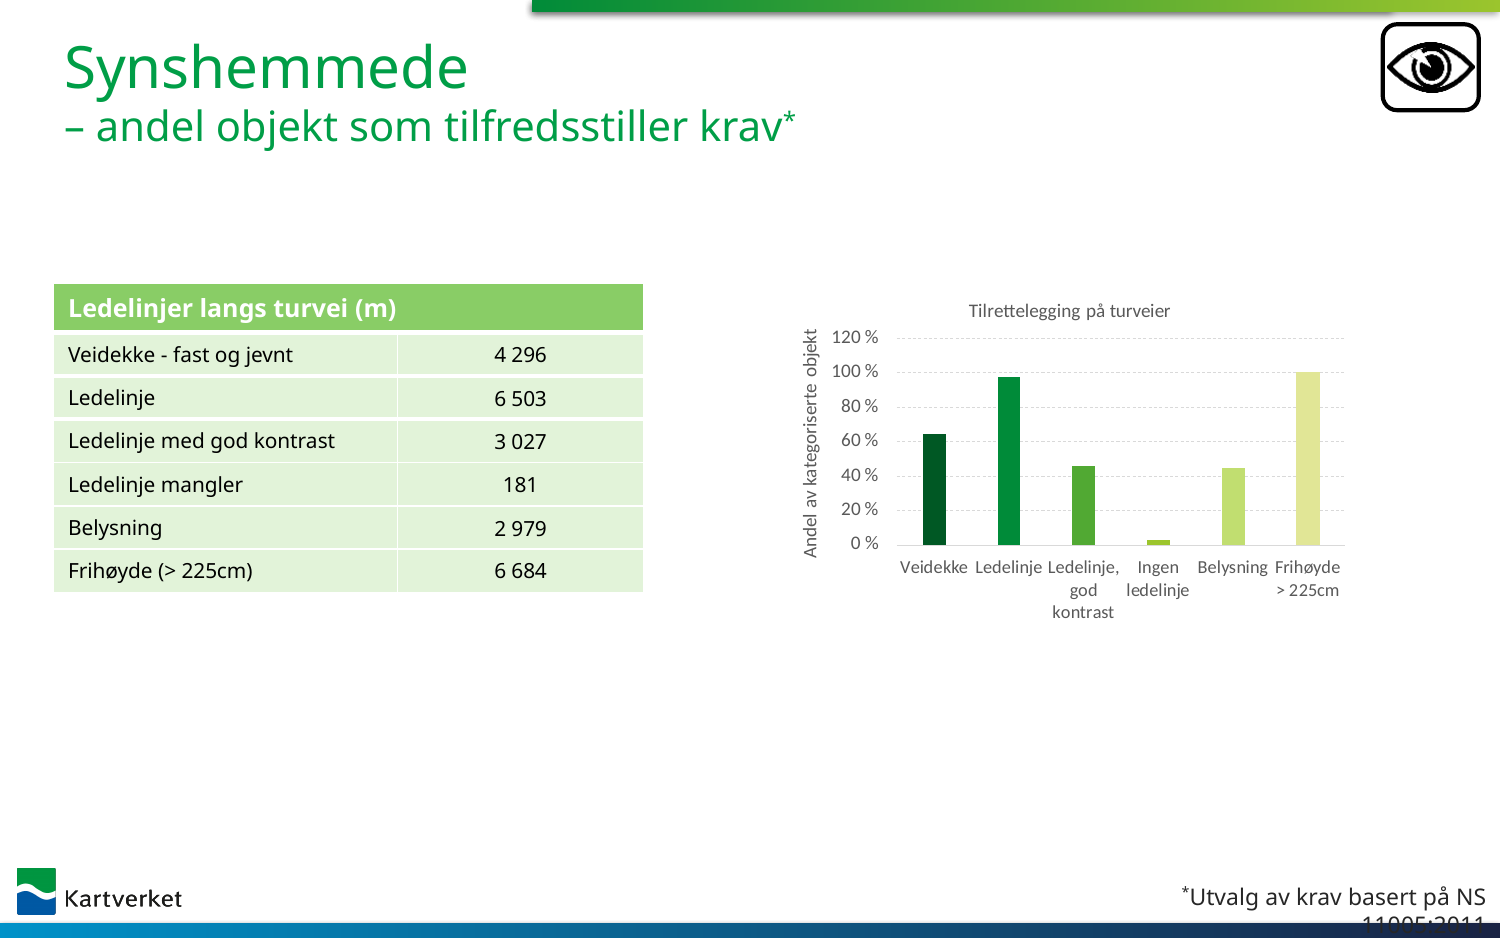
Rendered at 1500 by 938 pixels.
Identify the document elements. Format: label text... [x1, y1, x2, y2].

table_cell 2 979 [398, 507, 643, 548]
table_cell Ledelinje med god kontrast [54, 421, 397, 462]
table_cell Belysning [54, 507, 397, 548]
table_cell Veidekke - fast og jevnt [54, 335, 397, 374]
text_box Synshemmede – andel objekt som tilfredsstiller krav* [49, 24, 1431, 158]
table_cell 181 [398, 463, 643, 505]
table_cell 6 503 [398, 378, 643, 417]
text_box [1382, 24, 1480, 111]
picture [791, 291, 1348, 630]
table_cell 6 684 [398, 550, 643, 592]
text_box *Utvalg av krav basert på NS 11005:2011 [1068, 873, 1500, 938]
table_cell Ledelinje [54, 378, 397, 417]
table_header Ledelinjer langs turvei (m) [54, 284, 643, 330]
table_cell 4 296 [398, 335, 643, 374]
table_cell Ledelinje mangler [54, 463, 397, 505]
table_cell Frihøyde (> 225cm) [54, 550, 397, 592]
table_cell 3 027 [398, 421, 643, 462]
